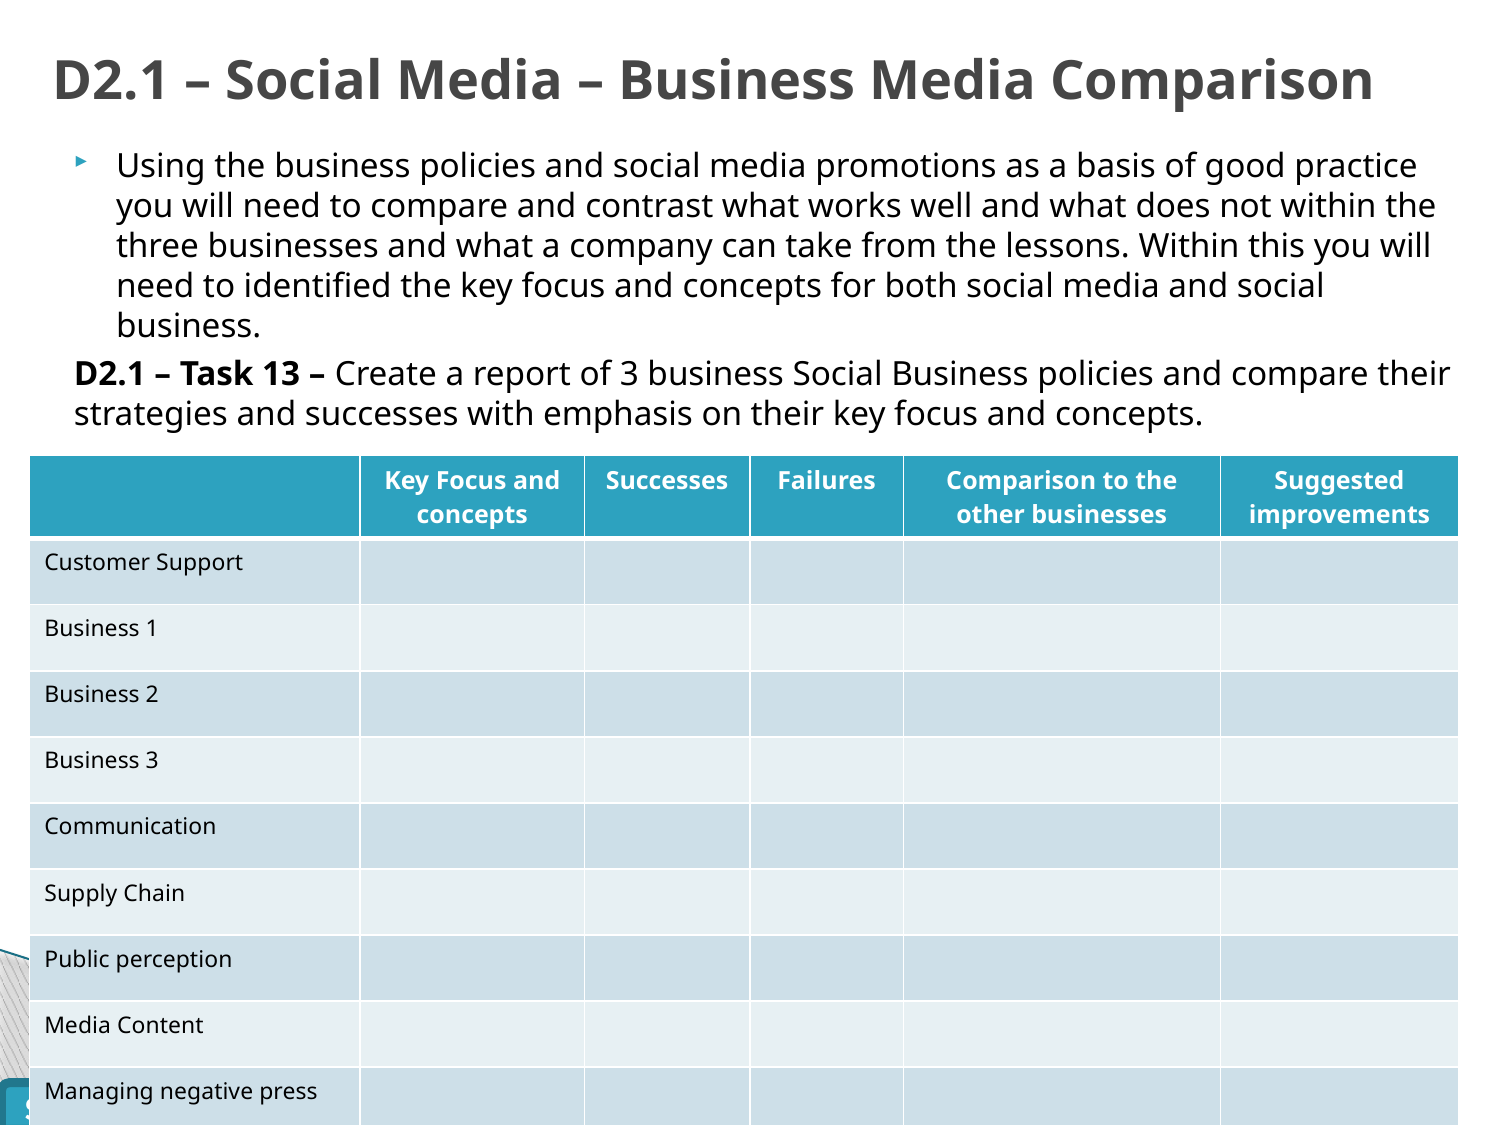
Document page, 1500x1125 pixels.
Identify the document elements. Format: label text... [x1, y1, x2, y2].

table_cell [1221, 936, 1458, 1000]
table_cell [361, 605, 584, 670]
table_cell [904, 738, 1220, 802]
table_header Key Focus and concepts [361, 456, 584, 536]
table_cell [904, 936, 1220, 1000]
table_cell [361, 541, 584, 604]
table_cell [1221, 1068, 1458, 1125]
table_cell [904, 804, 1220, 868]
table_cell [751, 870, 903, 934]
table_cell [751, 1002, 903, 1066]
table_cell [904, 1068, 1220, 1125]
title D2.1 – Social Media – Business Media Comparison [37, 19, 1471, 138]
table_cell [1221, 738, 1458, 802]
table_cell [585, 1002, 749, 1066]
table_cell [585, 541, 749, 604]
table_cell [1221, 672, 1458, 736]
table_cell [1221, 605, 1458, 670]
table_cell [904, 672, 1220, 736]
table_cell [585, 870, 749, 934]
table_header Suggested improvements [1221, 456, 1458, 536]
table_cell [585, 738, 749, 802]
table_cell Media Content [30, 1002, 359, 1066]
table_cell [751, 672, 903, 736]
table_cell [585, 672, 749, 736]
list Using the business policies and social media promotions as a basis of good practice you will need to compare and contrast what works well and what does not within the three businesses and what a company can take from the lessons. Within this you will need to identified the key focus and concepts for both social media and social business. D2.1 – Task 13 – Create a report of 3 business Social Business policies and compare their strategies and successes with emphasis on their key focus and concepts. [41, 138, 1471, 445]
table_header Failures [751, 456, 903, 536]
table_cell Business 2 [30, 672, 359, 736]
table_cell [585, 1068, 749, 1125]
table_cell Business 3 [30, 738, 359, 802]
table_cell [1221, 1002, 1458, 1066]
table_cell [1221, 870, 1458, 934]
table_cell [904, 541, 1220, 604]
table_cell [361, 1068, 584, 1125]
table_cell [585, 605, 749, 670]
table_cell [904, 1002, 1220, 1066]
table_header Successes [585, 456, 749, 536]
table_cell [904, 605, 1220, 670]
table_cell [585, 804, 749, 868]
table_cell Communication [30, 804, 359, 868]
table_cell [361, 936, 584, 1000]
table_cell [585, 936, 749, 1000]
table_cell [361, 870, 584, 934]
table_cell [361, 738, 584, 802]
table_header [30, 456, 359, 536]
table_cell [751, 804, 903, 868]
table_cell [751, 541, 903, 604]
table_cell Business 1 [30, 605, 359, 670]
table_cell [751, 738, 903, 802]
table_cell [361, 1002, 584, 1066]
table_header Comparison to the other businesses [904, 456, 1220, 536]
table_cell [361, 672, 584, 736]
table_cell [751, 936, 903, 1000]
table_cell Managing negative press [30, 1068, 359, 1125]
table_cell [751, 605, 903, 670]
table_cell [751, 1068, 903, 1125]
table_cell Public perception [30, 936, 359, 1000]
table_cell Customer Support [30, 541, 359, 604]
table_cell [1221, 804, 1458, 868]
table_cell [361, 804, 584, 868]
table_cell Supply Chain [30, 870, 359, 934]
table_cell [1221, 541, 1458, 604]
table_cell [904, 870, 1220, 934]
